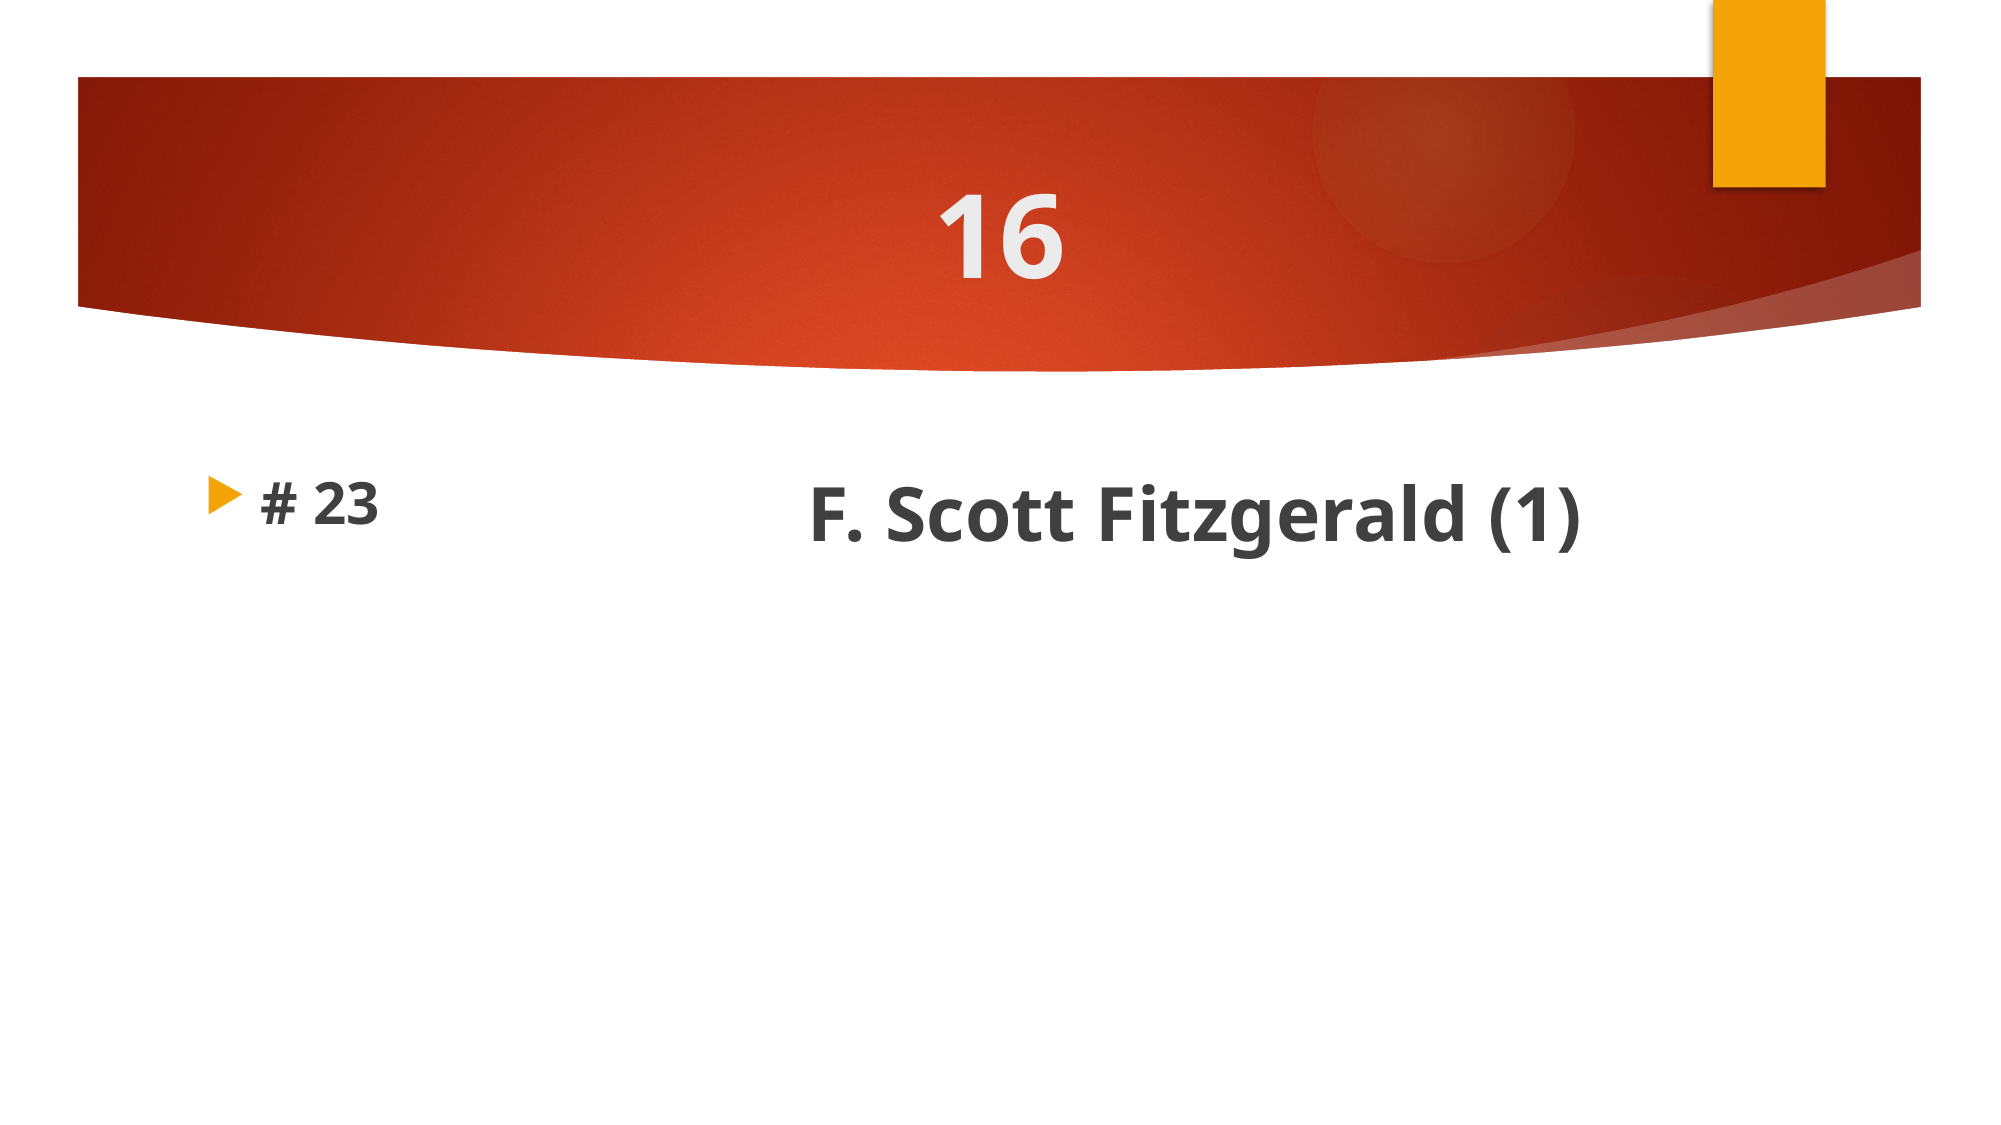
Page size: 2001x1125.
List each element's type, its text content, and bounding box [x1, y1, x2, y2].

title 16 [281, 155, 1719, 309]
list # 23 [189, 458, 484, 578]
text_box F. Scott Fitzgerald (1) [576, 458, 1815, 974]
